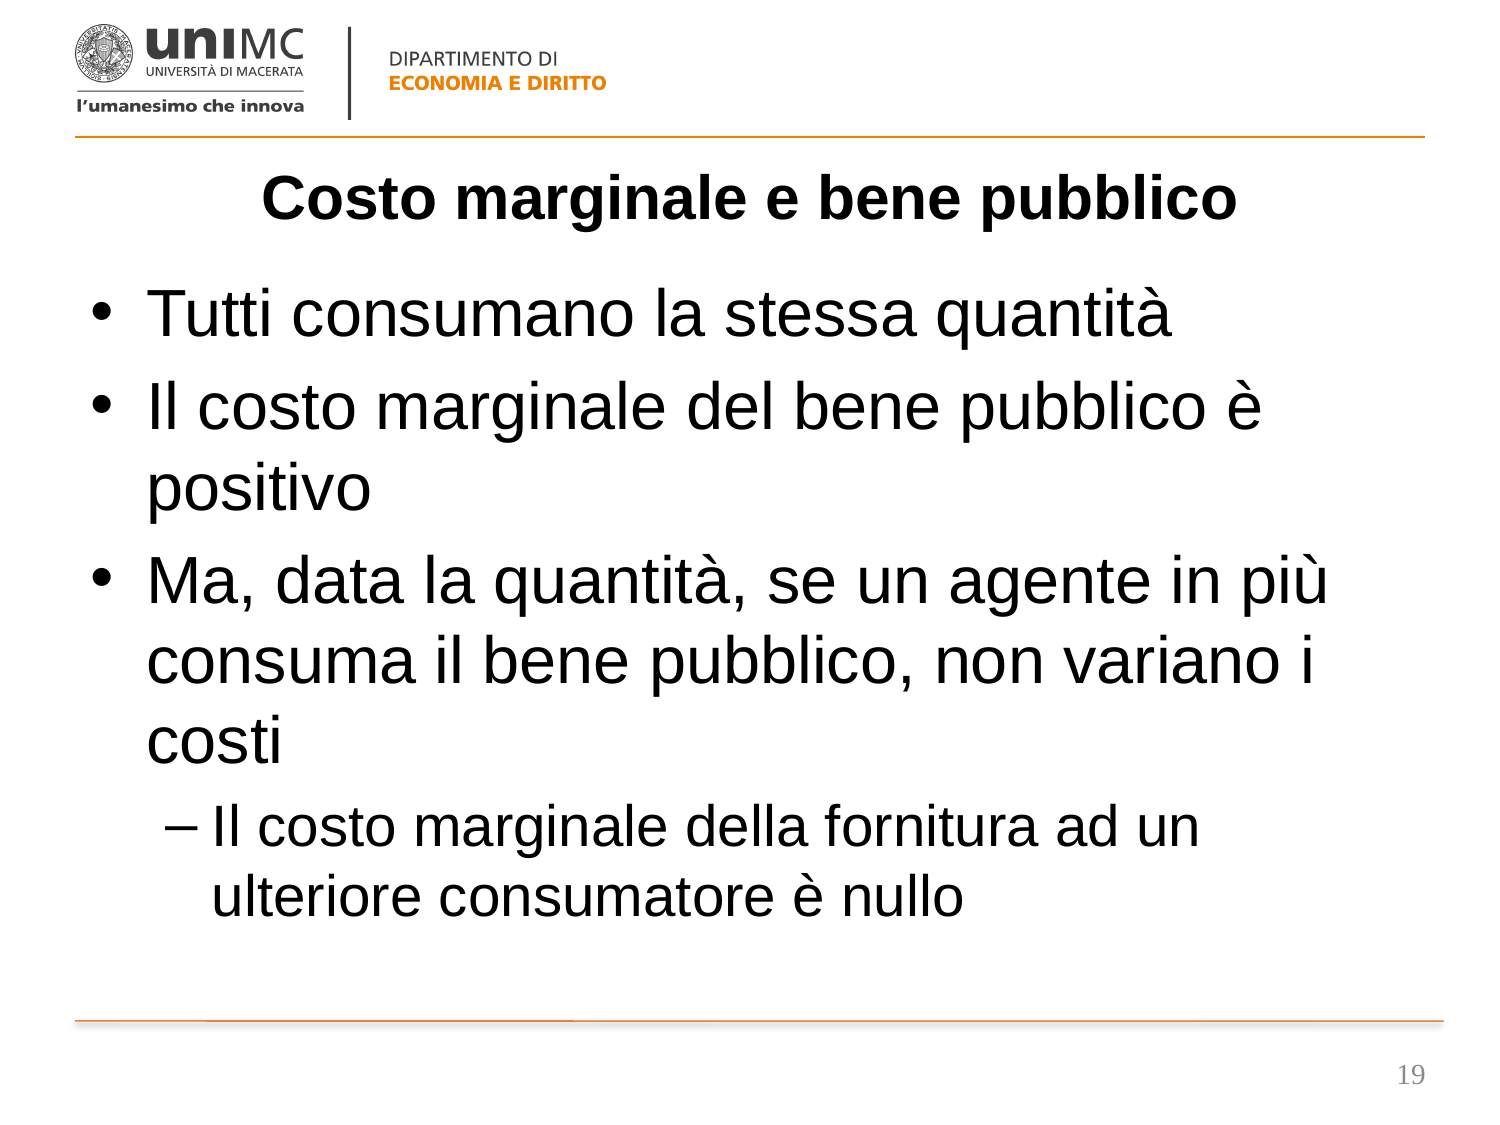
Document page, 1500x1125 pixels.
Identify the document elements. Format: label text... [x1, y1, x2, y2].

slide_number 19 [1091, 1042, 1442, 1103]
picture [75, 24, 1425, 138]
list Tutti consumano la stessa quantità Il costo marginale del bene pubblico è positivo Ma, data la quantità, se un agente in più consuma il bene pubblico, non variano i costi Il costo marginale della fornitura ad un ulteriore consumatore è nullo [75, 262, 1425, 1005]
title Costo marginale e bene pubblico [75, 149, 1425, 241]
